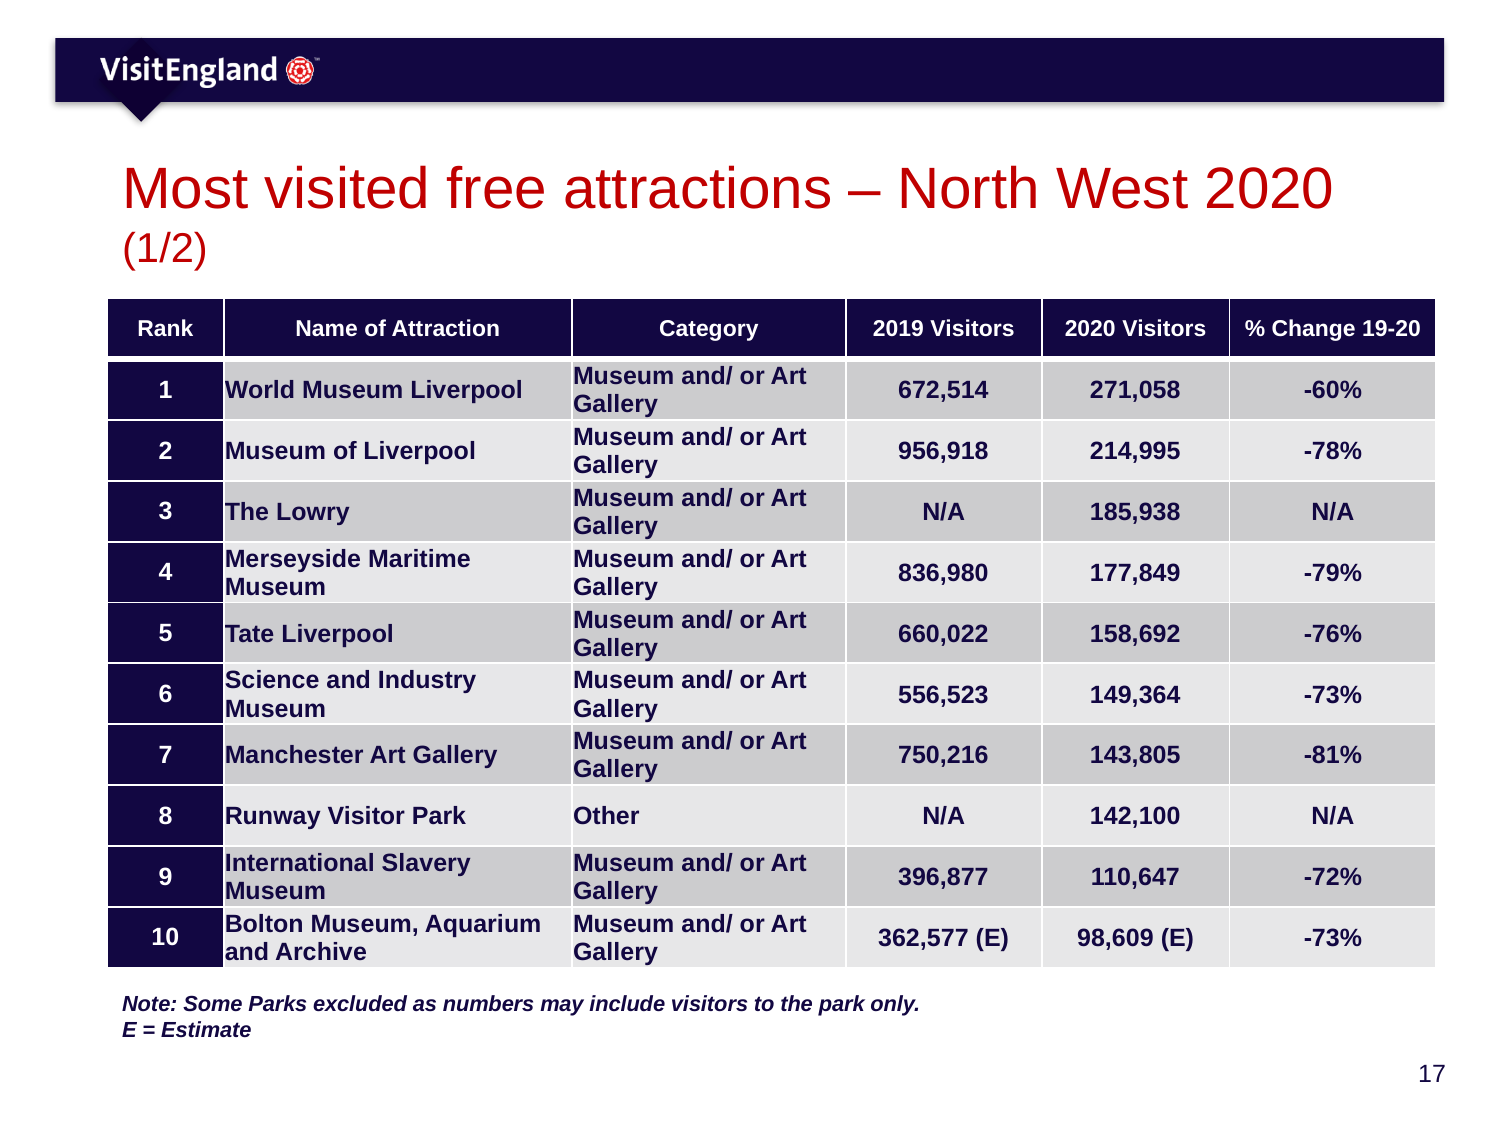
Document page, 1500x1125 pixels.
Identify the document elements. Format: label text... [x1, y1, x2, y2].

table_cell World Museum Liverpool [225, 362, 571, 419]
table_cell 143,805 [1043, 725, 1229, 784]
table_cell 556,523 [847, 664, 1041, 723]
picture [95, 56, 322, 88]
table_cell Museum and/ or Art Gallery [573, 482, 845, 541]
table_cell 3 [108, 482, 223, 541]
table_cell 396,877 [847, 847, 1041, 906]
table_cell 158,692 [1043, 603, 1229, 662]
table_cell 750,216 [847, 725, 1041, 784]
table_cell 8 [108, 786, 223, 845]
table_cell 362,577 (E) [847, 908, 1041, 967]
table_cell The Lowry [225, 482, 571, 541]
table_cell Other [573, 786, 845, 845]
title Most visited free attractions – North West 2020 (1/2) [107, 143, 1445, 276]
table_header 2019 Visitors [847, 299, 1041, 356]
table_header Rank [108, 299, 223, 356]
table_cell N/A [1230, 482, 1435, 541]
table_cell Tate Liverpool [225, 603, 571, 662]
table_cell Museum and/ or Art Gallery [573, 362, 845, 419]
table_cell Museum and/ or Art Gallery [573, 847, 845, 906]
table_cell 5 [108, 603, 223, 662]
table_cell 98,609 (E) [1043, 908, 1229, 967]
table_cell Museum and/ or Art Gallery [573, 543, 845, 602]
table_cell 4 [108, 543, 223, 602]
table_header % Change 19-20 [1230, 299, 1435, 356]
table_cell Science and Industry Museum [225, 664, 571, 723]
table_cell 185,938 [1043, 482, 1229, 541]
table_cell -73% [1230, 664, 1435, 723]
table_header Category [573, 299, 845, 356]
table_cell International Slavery Museum [225, 847, 571, 906]
table_cell Museum and/ or Art Gallery [573, 908, 845, 967]
table_cell -78% [1230, 421, 1435, 480]
table_cell Museum and/ or Art Gallery [573, 664, 845, 723]
table_cell Merseyside Maritime Museum [225, 543, 571, 602]
table_cell 271,058 [1043, 362, 1229, 419]
table_cell Museum and/ or Art Gallery [573, 725, 845, 784]
table_cell 10 [108, 908, 223, 967]
table_cell Museum of Liverpool [225, 421, 571, 480]
table_cell N/A [1230, 786, 1435, 845]
table_cell 177,849 [1043, 543, 1229, 602]
table_cell 672,514 [847, 362, 1041, 419]
table_cell 214,995 [1043, 421, 1229, 480]
table_cell Runway Visitor Park [225, 786, 571, 845]
table_cell -76% [1230, 603, 1435, 662]
table_cell -73% [1230, 908, 1435, 967]
table_cell -60% [1230, 362, 1435, 419]
table_cell 110,647 [1043, 847, 1229, 906]
table_header Name of Attraction [225, 299, 571, 356]
table_cell 2 [108, 421, 223, 480]
table_cell Museum and/ or Art Gallery [573, 603, 845, 662]
table_cell -79% [1230, 543, 1435, 602]
table_cell 142,100 [1043, 786, 1229, 845]
table_cell 149,364 [1043, 664, 1229, 723]
table_cell Bolton Museum, Aquarium and Archive [225, 908, 571, 967]
table_cell -81% [1230, 725, 1435, 784]
table_cell N/A [847, 786, 1041, 845]
table_cell Museum and/ or Art Gallery [573, 421, 845, 480]
table_cell 956,918 [847, 421, 1041, 480]
table_cell 1 [108, 362, 223, 419]
table_cell 9 [108, 847, 223, 906]
table_cell 660,022 [847, 603, 1041, 662]
table_cell N/A [847, 482, 1041, 541]
table_header 2020 Visitors [1043, 299, 1229, 356]
table_cell -72% [1230, 847, 1435, 906]
table_cell 836,980 [847, 543, 1041, 602]
table_cell 7 [108, 725, 223, 784]
text_box Note: Some Parks excluded as numbers may include visitors to the park only. E = Estimate [107, 982, 1405, 1050]
table_cell Manchester Art Gallery [225, 725, 571, 784]
table_cell 6 [108, 664, 223, 723]
